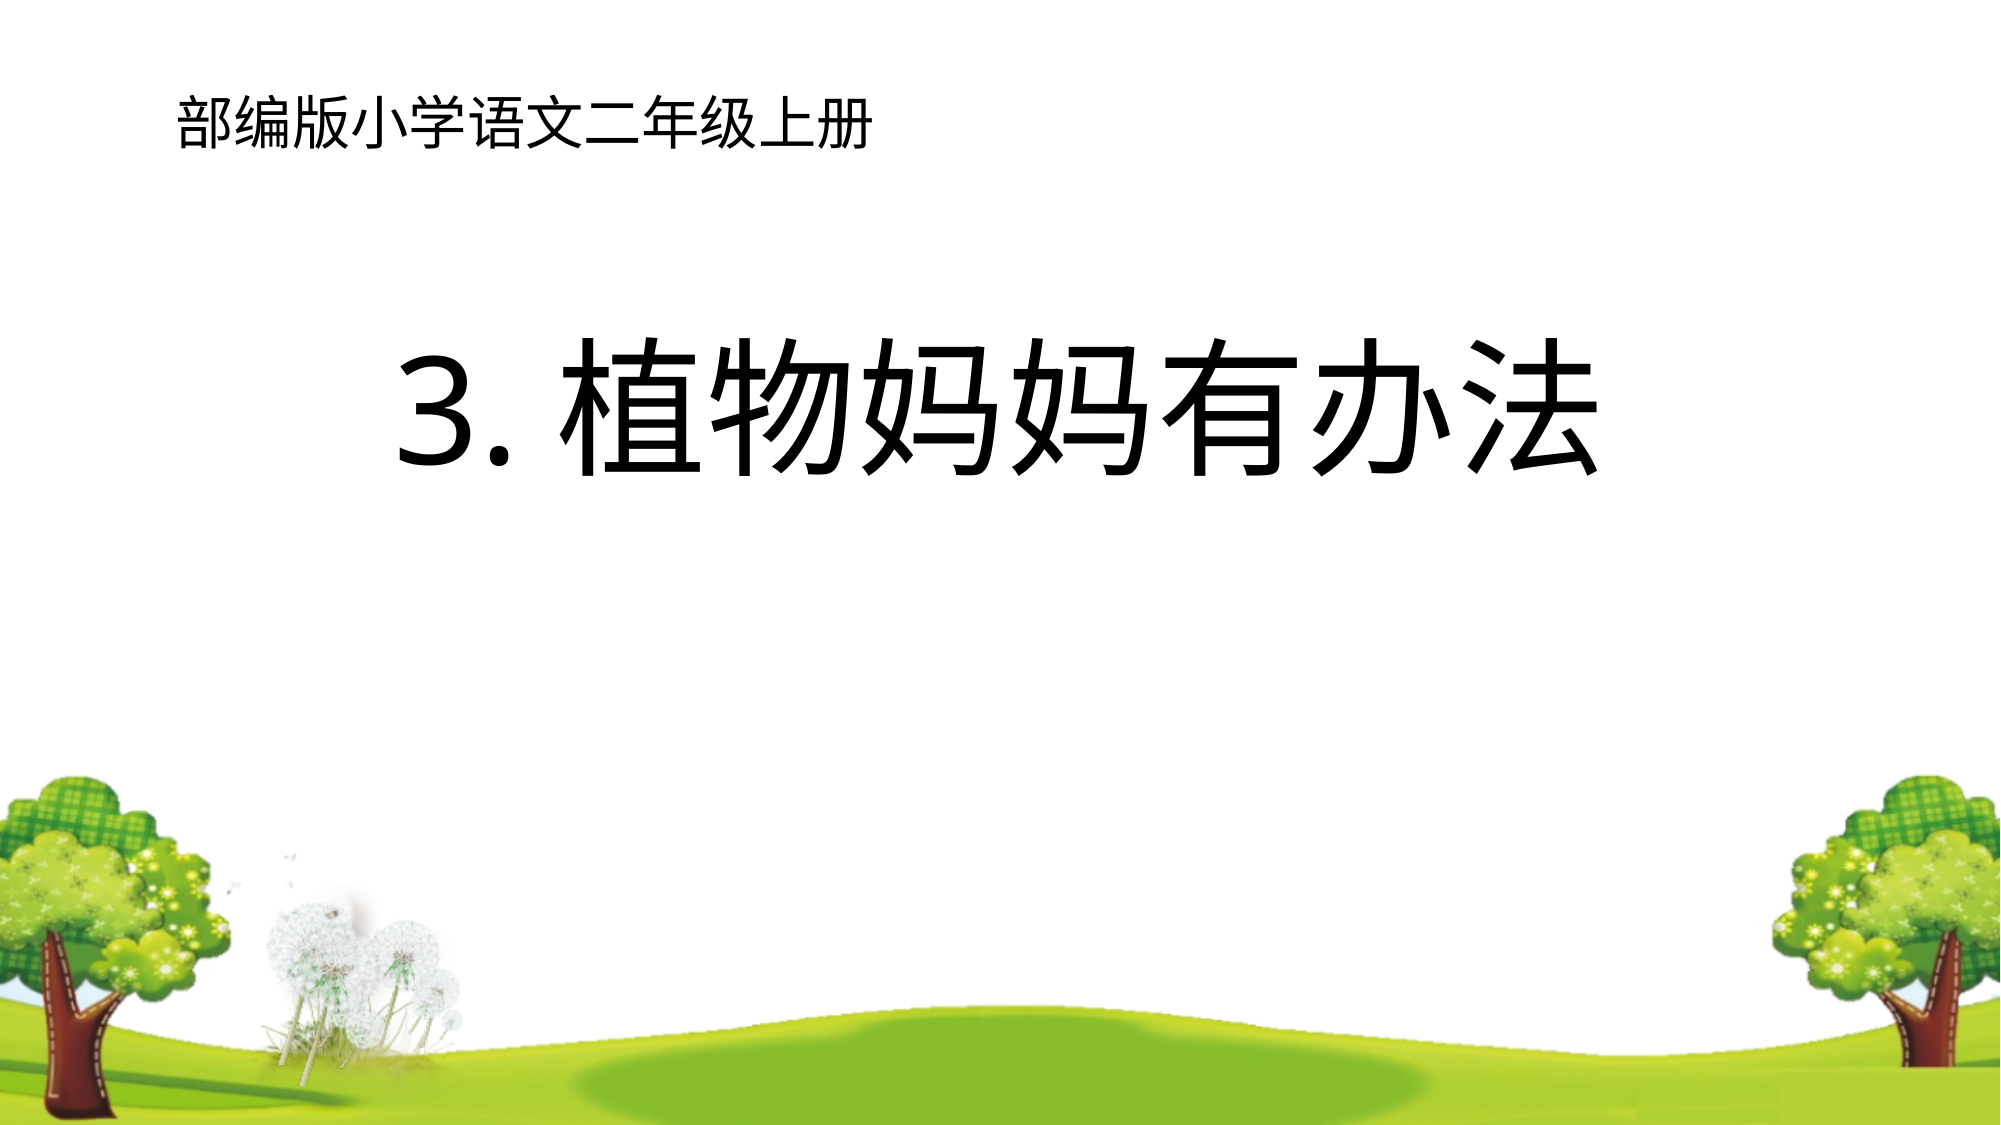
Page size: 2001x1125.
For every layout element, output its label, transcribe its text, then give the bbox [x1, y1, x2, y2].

picture [0, 0, 2001, 1125]
text_box 3.植物妈妈有办法 [0, 306, 2000, 502]
text_box 部编版小学语文二年级上册 [161, 78, 954, 164]
